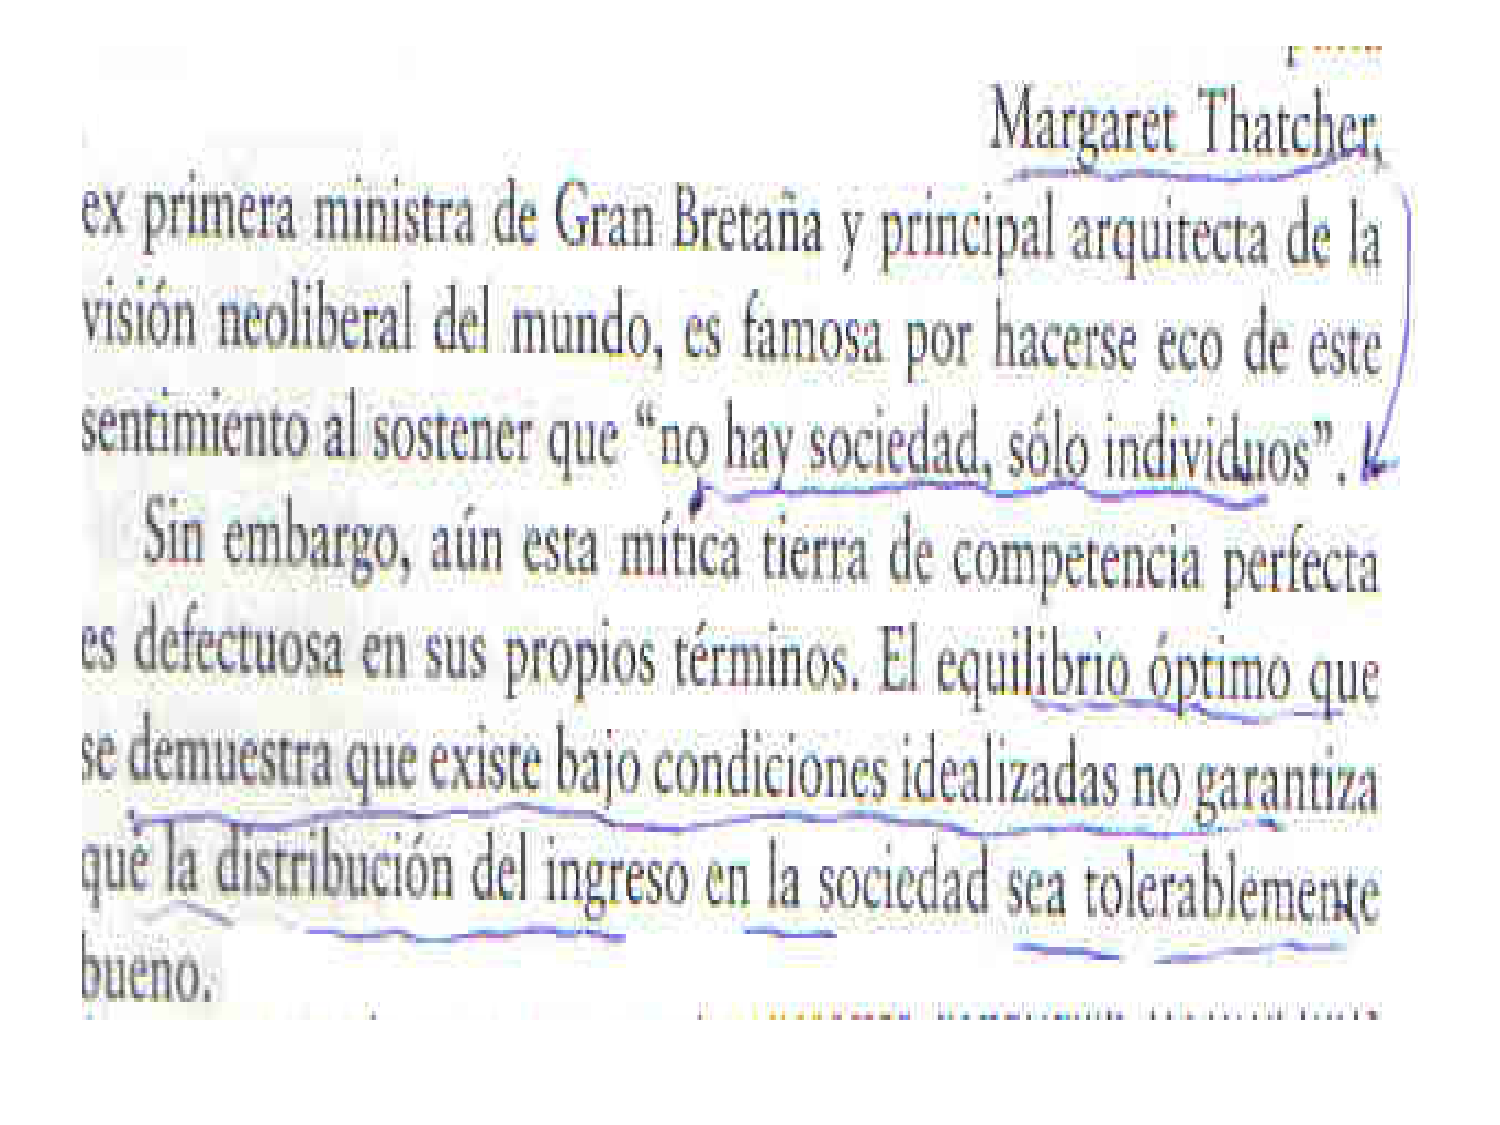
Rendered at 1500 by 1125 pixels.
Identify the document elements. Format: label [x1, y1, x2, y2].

picture [81, 46, 1419, 1020]
